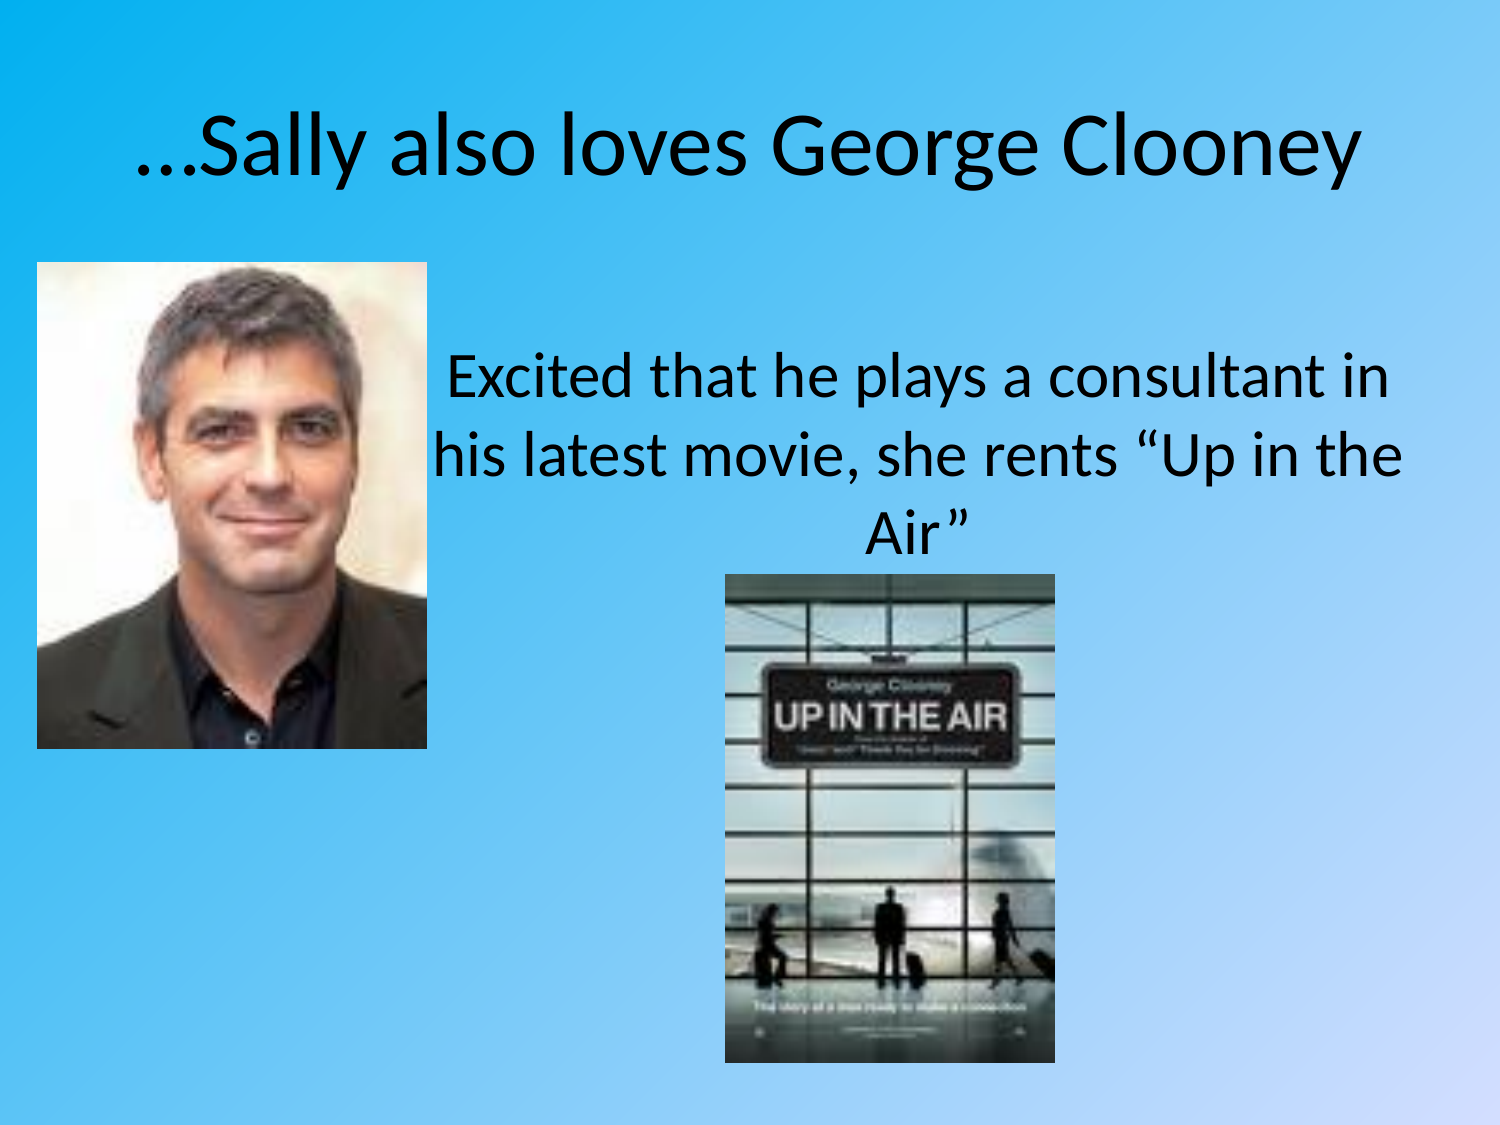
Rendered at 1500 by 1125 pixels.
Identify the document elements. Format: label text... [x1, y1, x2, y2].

title …Sally also loves George Clooney [74, 44, 1426, 233]
picture [724, 574, 1055, 1063]
picture [37, 262, 427, 749]
text_box Excited that he plays a consultant in his latest movie, she rents “Up in the Air” [431, 324, 1425, 575]
